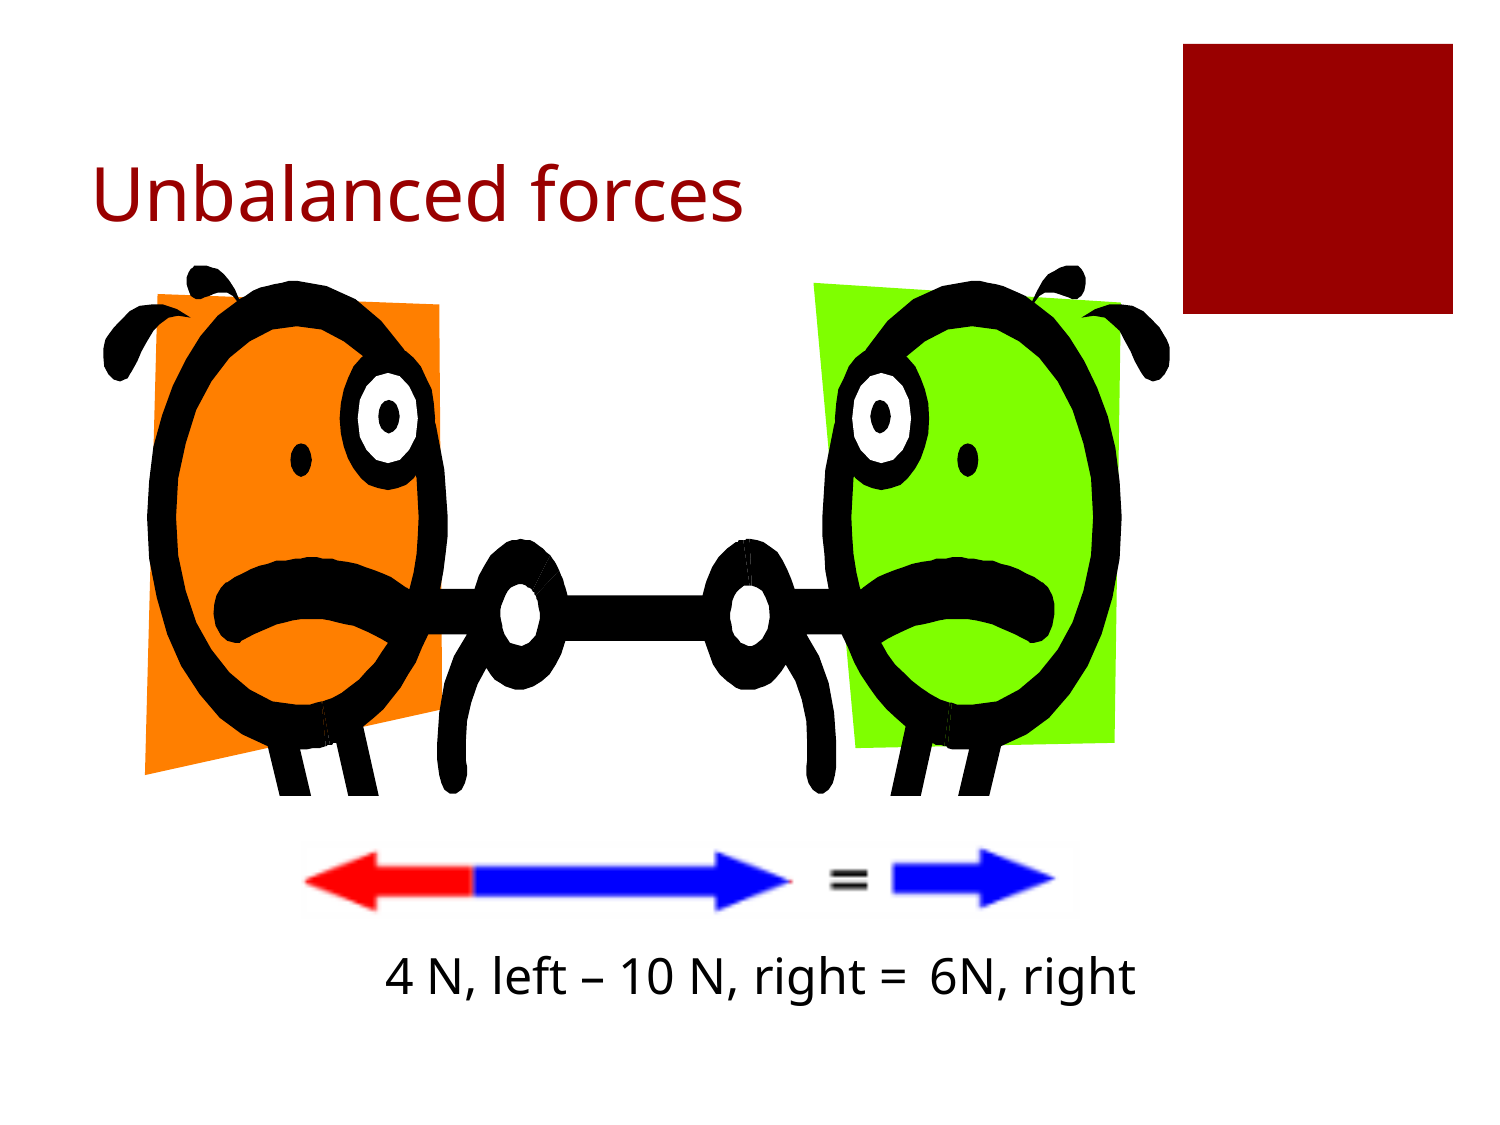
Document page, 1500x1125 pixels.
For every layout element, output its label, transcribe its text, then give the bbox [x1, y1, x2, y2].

text_box 6N, right [915, 937, 1151, 1013]
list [101, 261, 1171, 906]
text_box 4 N, left – 10 N, right = [370, 947, 915, 1013]
title Unbalanced forces [75, 56, 1143, 244]
picture [248, 795, 1100, 947]
